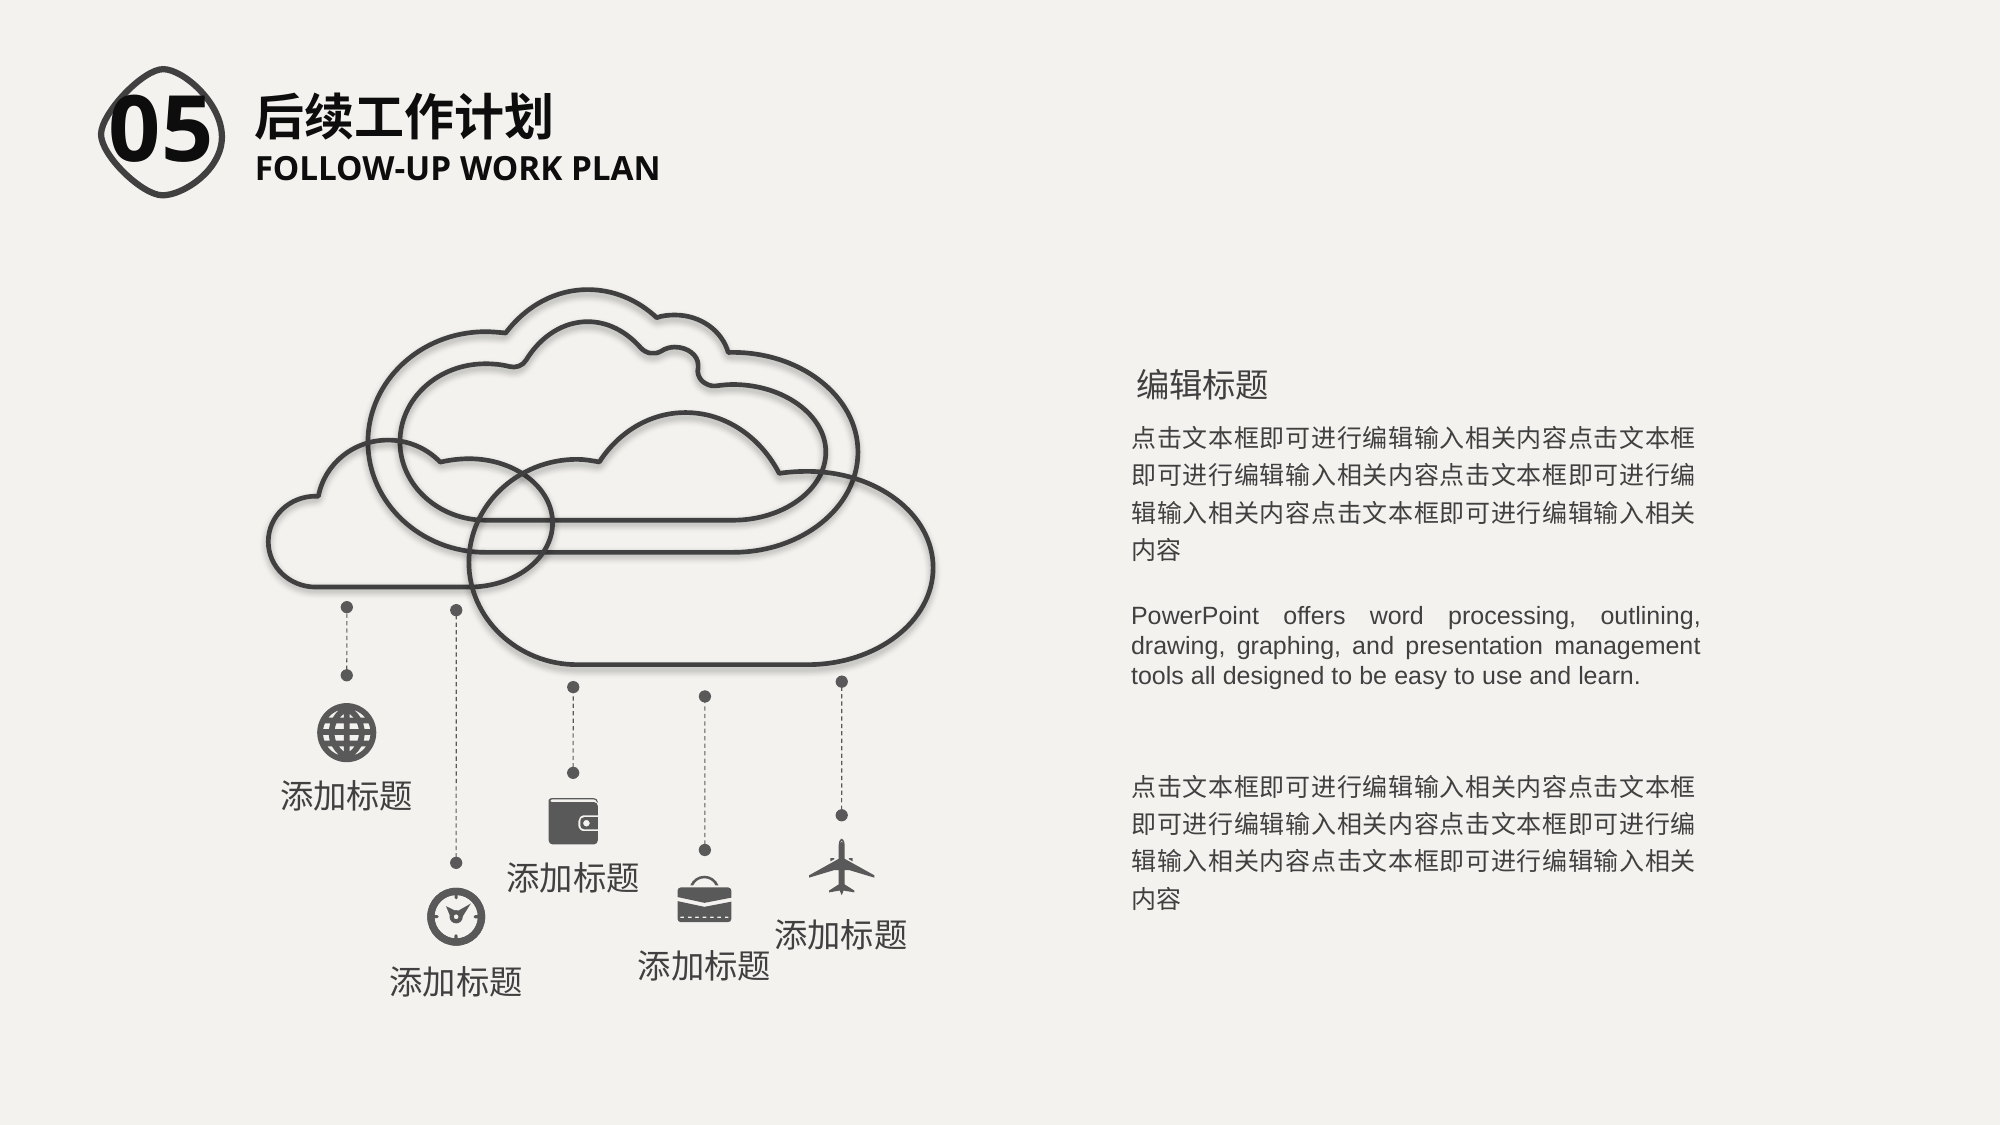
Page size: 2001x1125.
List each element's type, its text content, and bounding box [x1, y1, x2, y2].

text_box 后续工作计划 [240, 33, 1054, 139]
text_box [468, 412, 934, 665]
text_box [141, 188, 189, 197]
text_box [835, 804, 848, 822]
text_box [567, 680, 580, 701]
text_box [367, 289, 858, 477]
text_box 添加标题 [521, 938, 888, 993]
text_box 添加标题 [390, 849, 757, 904]
text_box [268, 440, 520, 588]
text_box [340, 664, 353, 682]
text_box 添加标题 [657, 907, 1024, 962]
text_box [698, 838, 711, 849]
text_box [340, 600, 354, 615]
text_box 点击文本框即可进行编辑输入相关内容点击文本框即可进行编辑输入相关内容点击文本框即可进行编辑输入相关内容点击文本框即可进行编辑输入相关内容 [1116, 407, 1712, 572]
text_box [427, 887, 486, 946]
text_box 点击文本框即可进行编辑输入相关内容点击文本框即可进行编辑输入相关内容点击文本框即可进行编辑输入相关内容点击文本框即可进行编辑输入相关内容 [1116, 756, 1712, 921]
text_box PowerPoint offers word processing, outlining, drawing, graphing, and presentation management tools all designed to be easy to use and learn. [1131, 599, 1703, 690]
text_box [677, 875, 732, 923]
text_box 添加标题 [273, 953, 640, 1009]
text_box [548, 798, 598, 845]
text_box [450, 603, 463, 624]
text_box 编辑标题 [1121, 356, 1345, 412]
text_box [835, 675, 848, 688]
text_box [809, 838, 875, 896]
text_box 05 [66, 62, 240, 188]
text_box 添加标题 [163, 768, 530, 823]
text_box [698, 690, 712, 703]
text_box [317, 703, 377, 763]
text_box [566, 761, 580, 780]
text_box FOLLOW-UP WORK PLAN [240, 139, 1064, 195]
